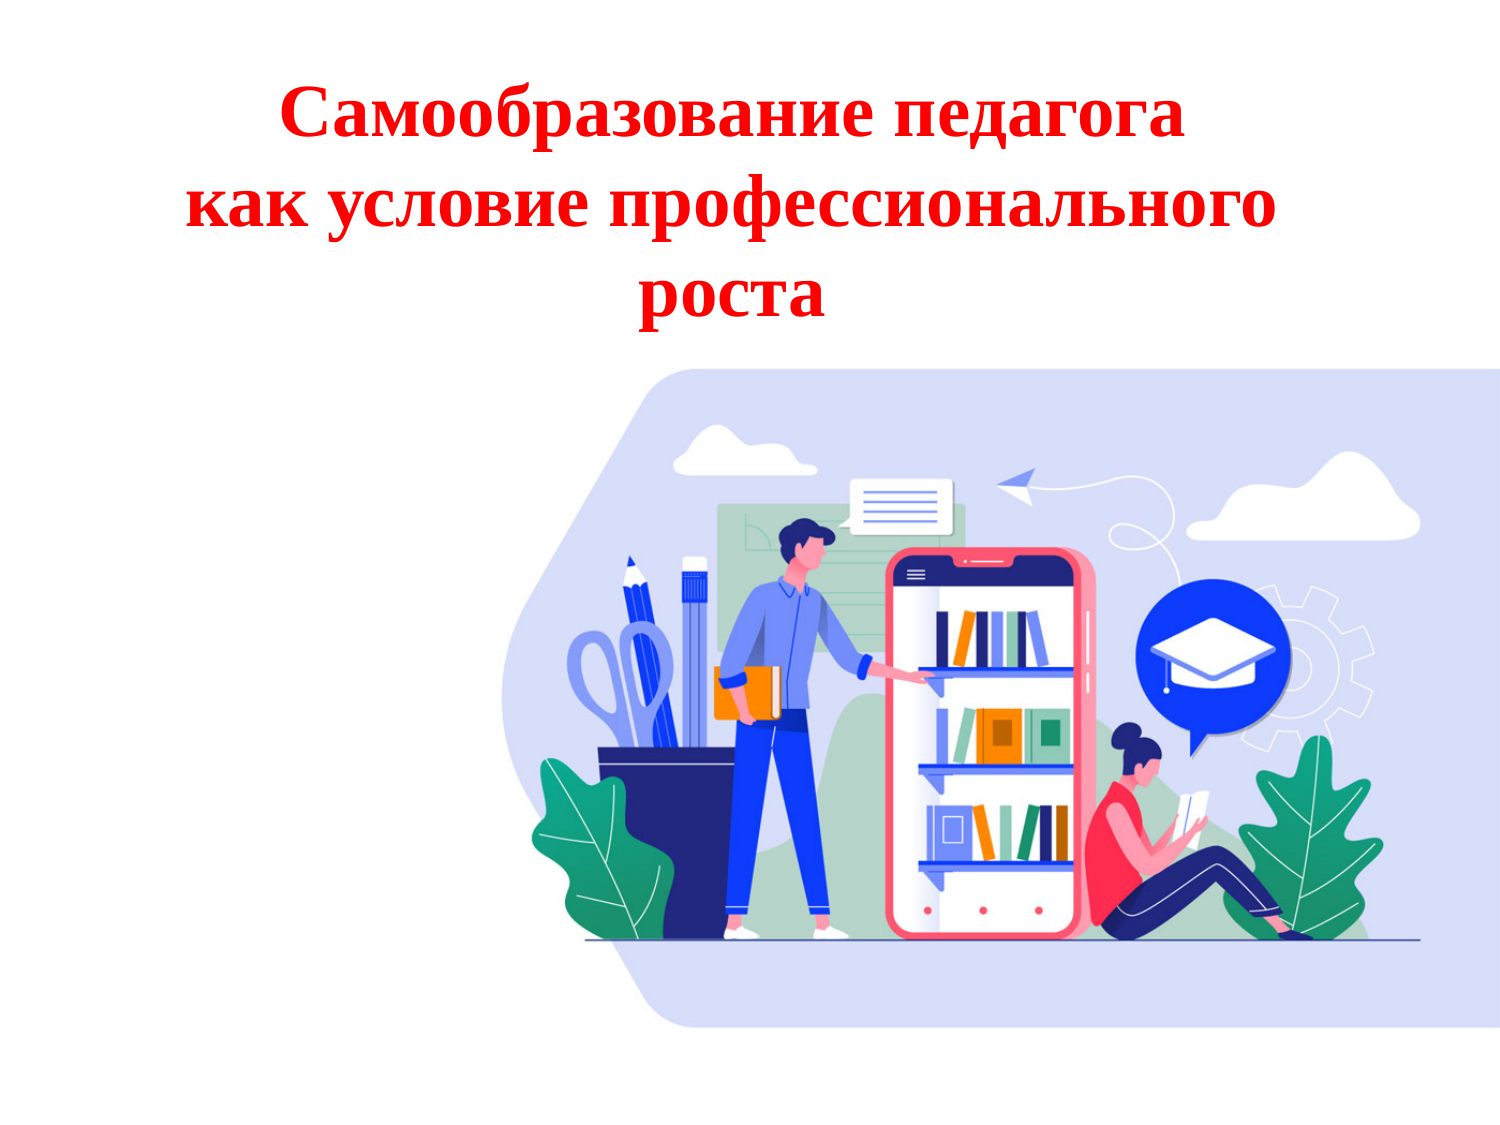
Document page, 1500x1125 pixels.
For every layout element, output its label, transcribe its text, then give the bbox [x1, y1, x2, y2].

picture [0, 0, 1500, 1125]
title Самообразование педагога как условие профессионального роста [41, 66, 1424, 327]
